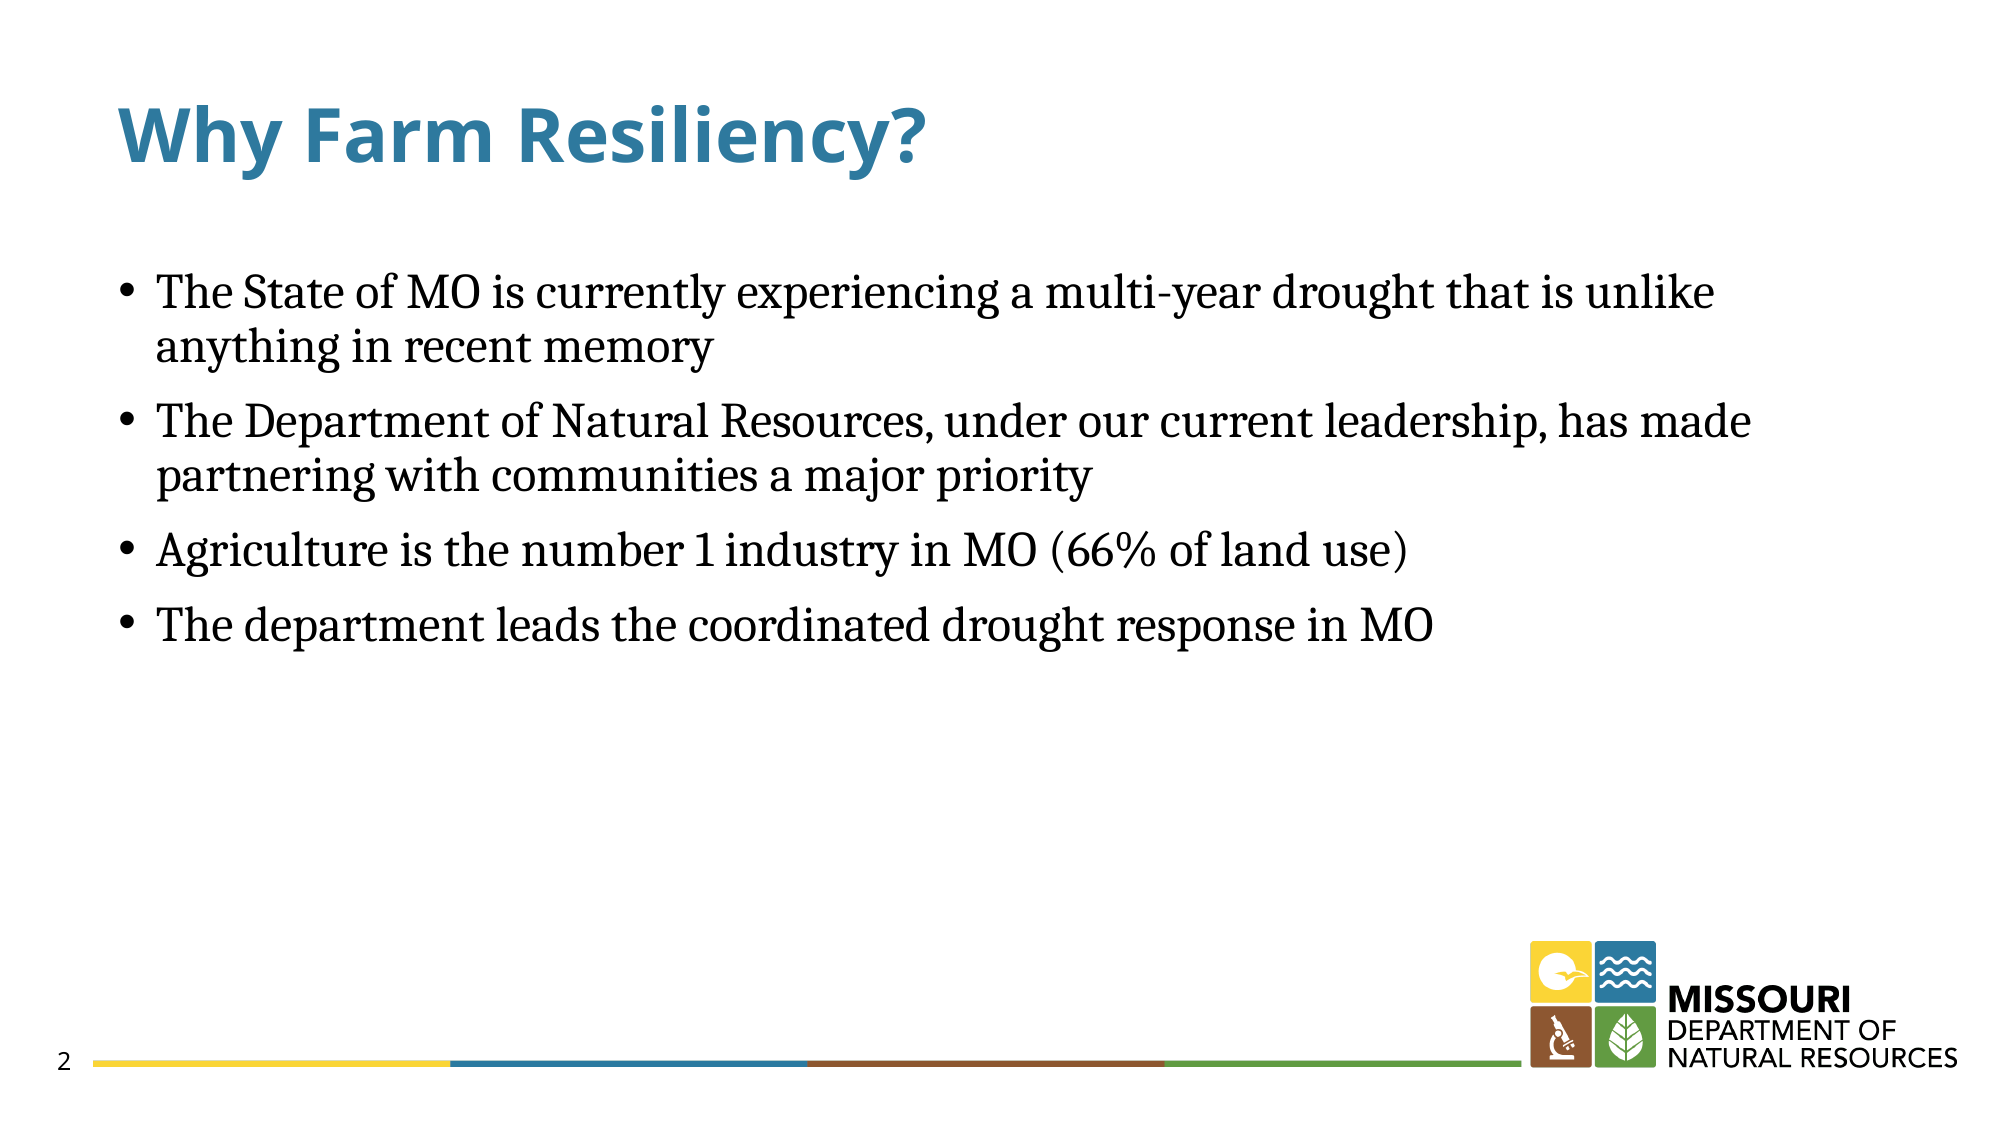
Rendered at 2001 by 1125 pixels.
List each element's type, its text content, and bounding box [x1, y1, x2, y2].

slide_number 2 [22, 1032, 87, 1093]
picture [93, 941, 1957, 1068]
list The State of MO is currently experiencing a multi-year drought that is unlike anything in recent memory The Department of Natural Resources, under our current leadership, has made partnering with communities a major priority Agriculture is the number 1 industry in MO (66% of land use) The department leads the coordinated drought response in MO [103, 258, 1887, 948]
title Why Farm Resiliency? [103, 54, 1887, 222]
